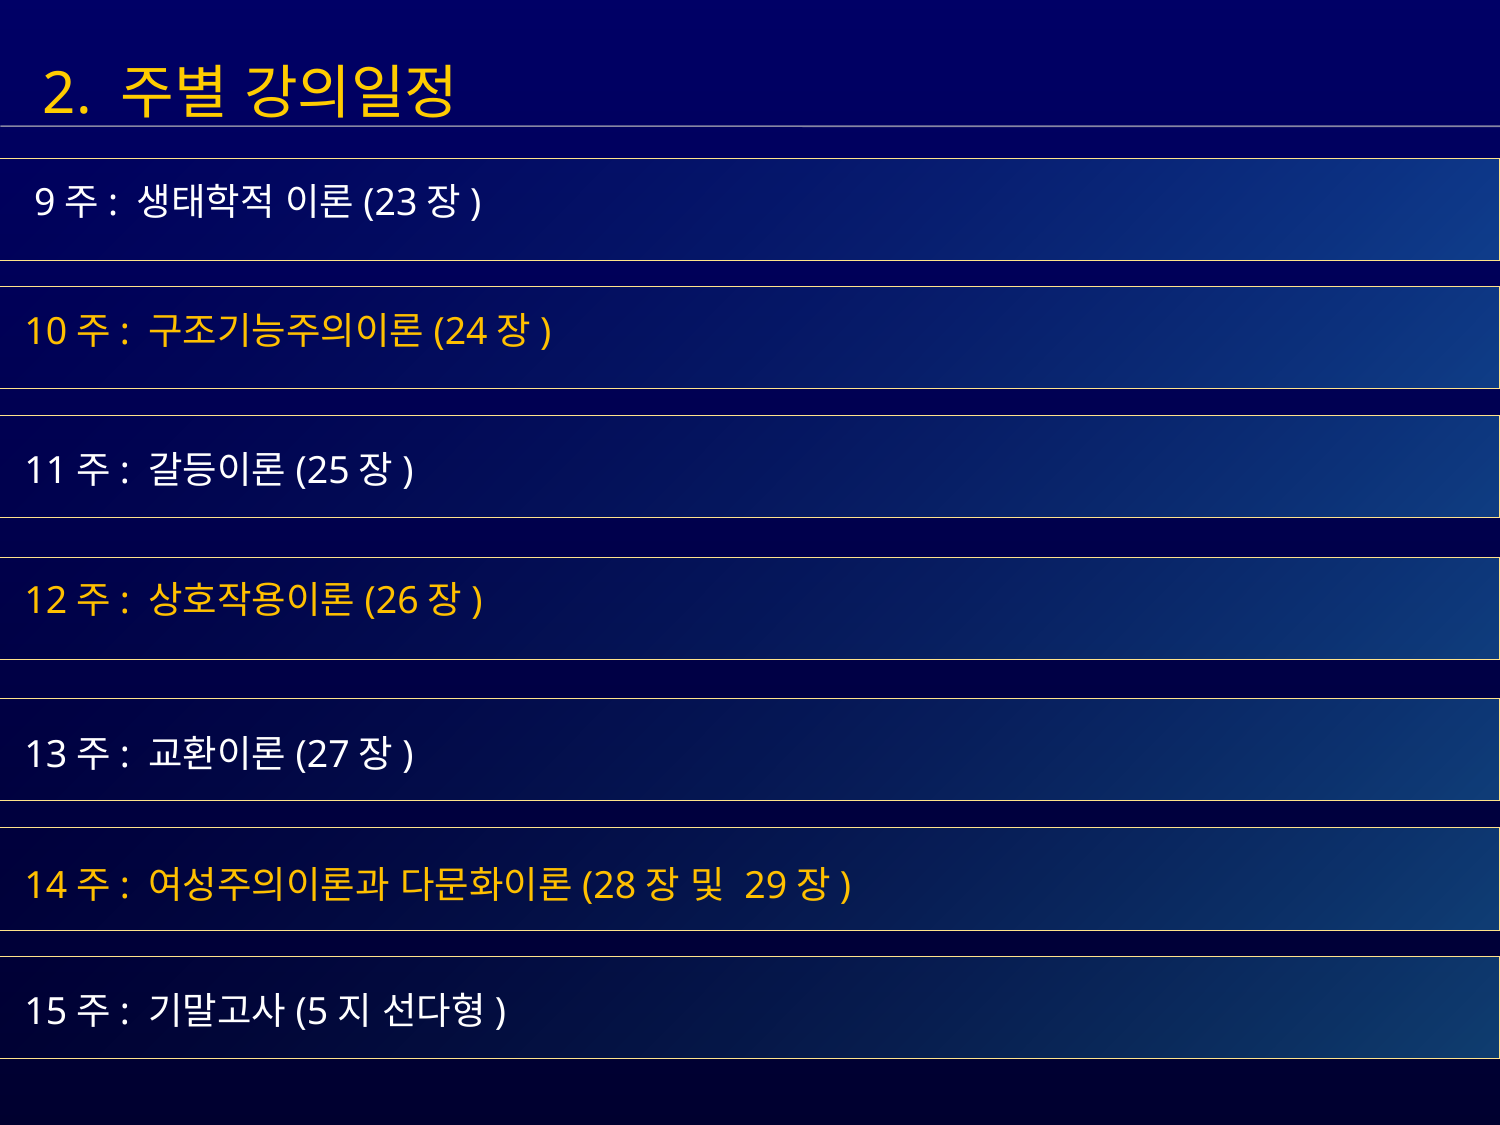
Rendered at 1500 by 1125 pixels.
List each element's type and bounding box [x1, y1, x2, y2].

text_box [0, 47, 1500, 1059]
